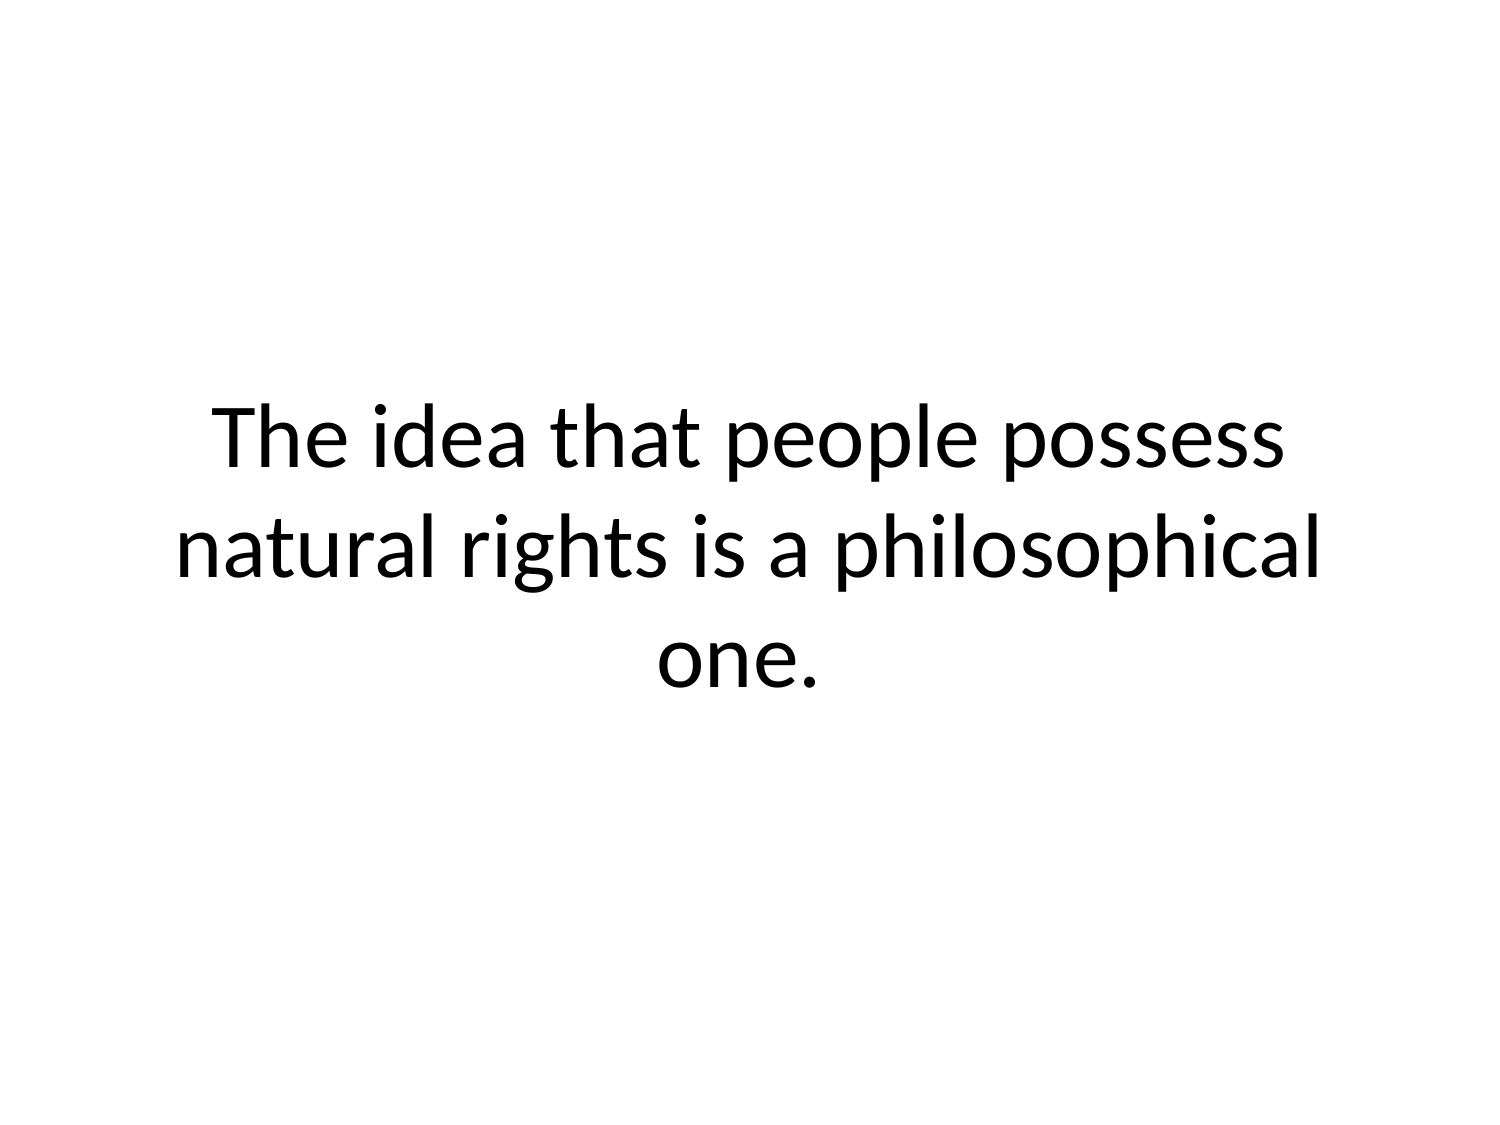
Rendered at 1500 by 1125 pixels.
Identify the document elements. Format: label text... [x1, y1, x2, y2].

title The idea that people possess natural rights is a philosophical one. [74, 44, 1426, 1038]
